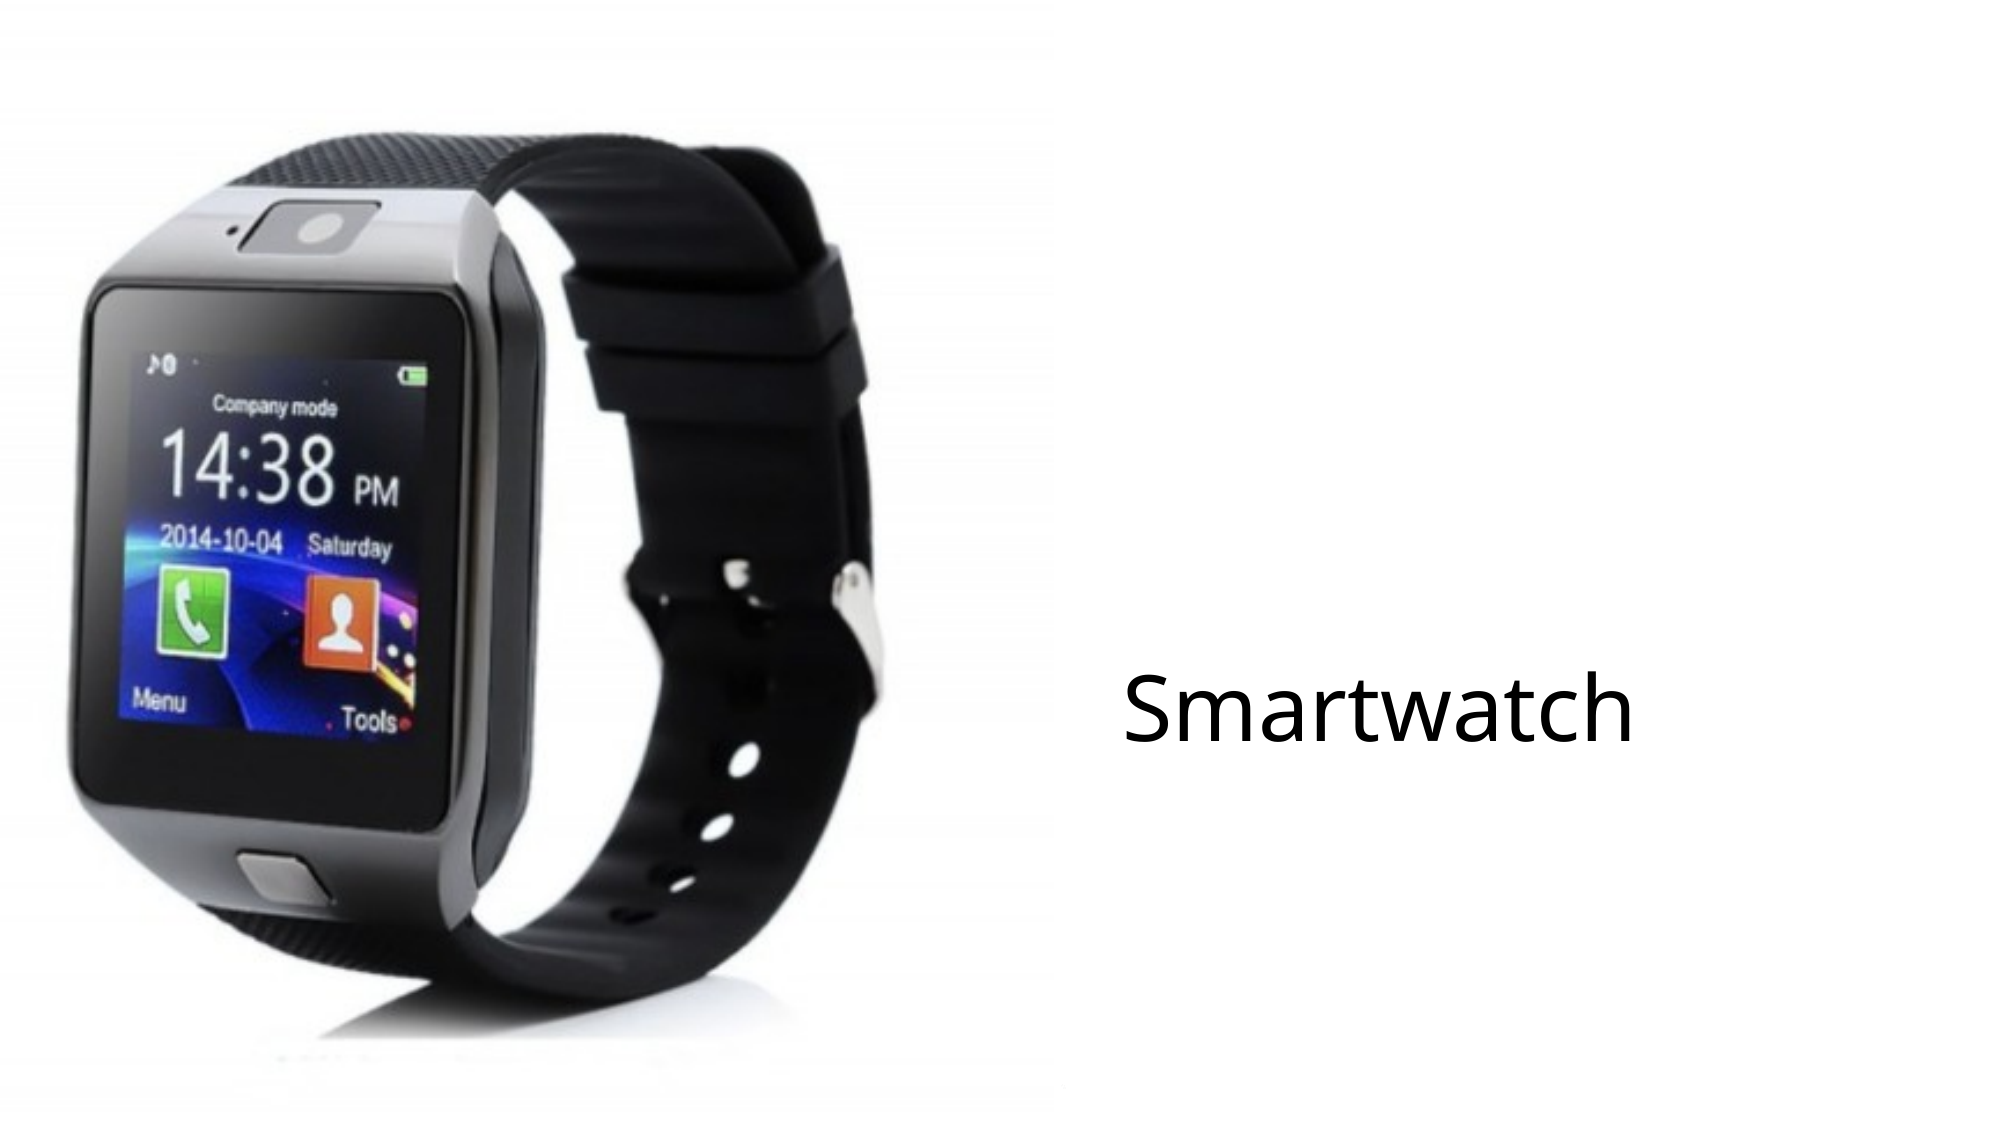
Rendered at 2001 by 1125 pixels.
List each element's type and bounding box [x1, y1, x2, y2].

picture [1054, 0, 2000, 1125]
list [0, 0, 1054, 1125]
